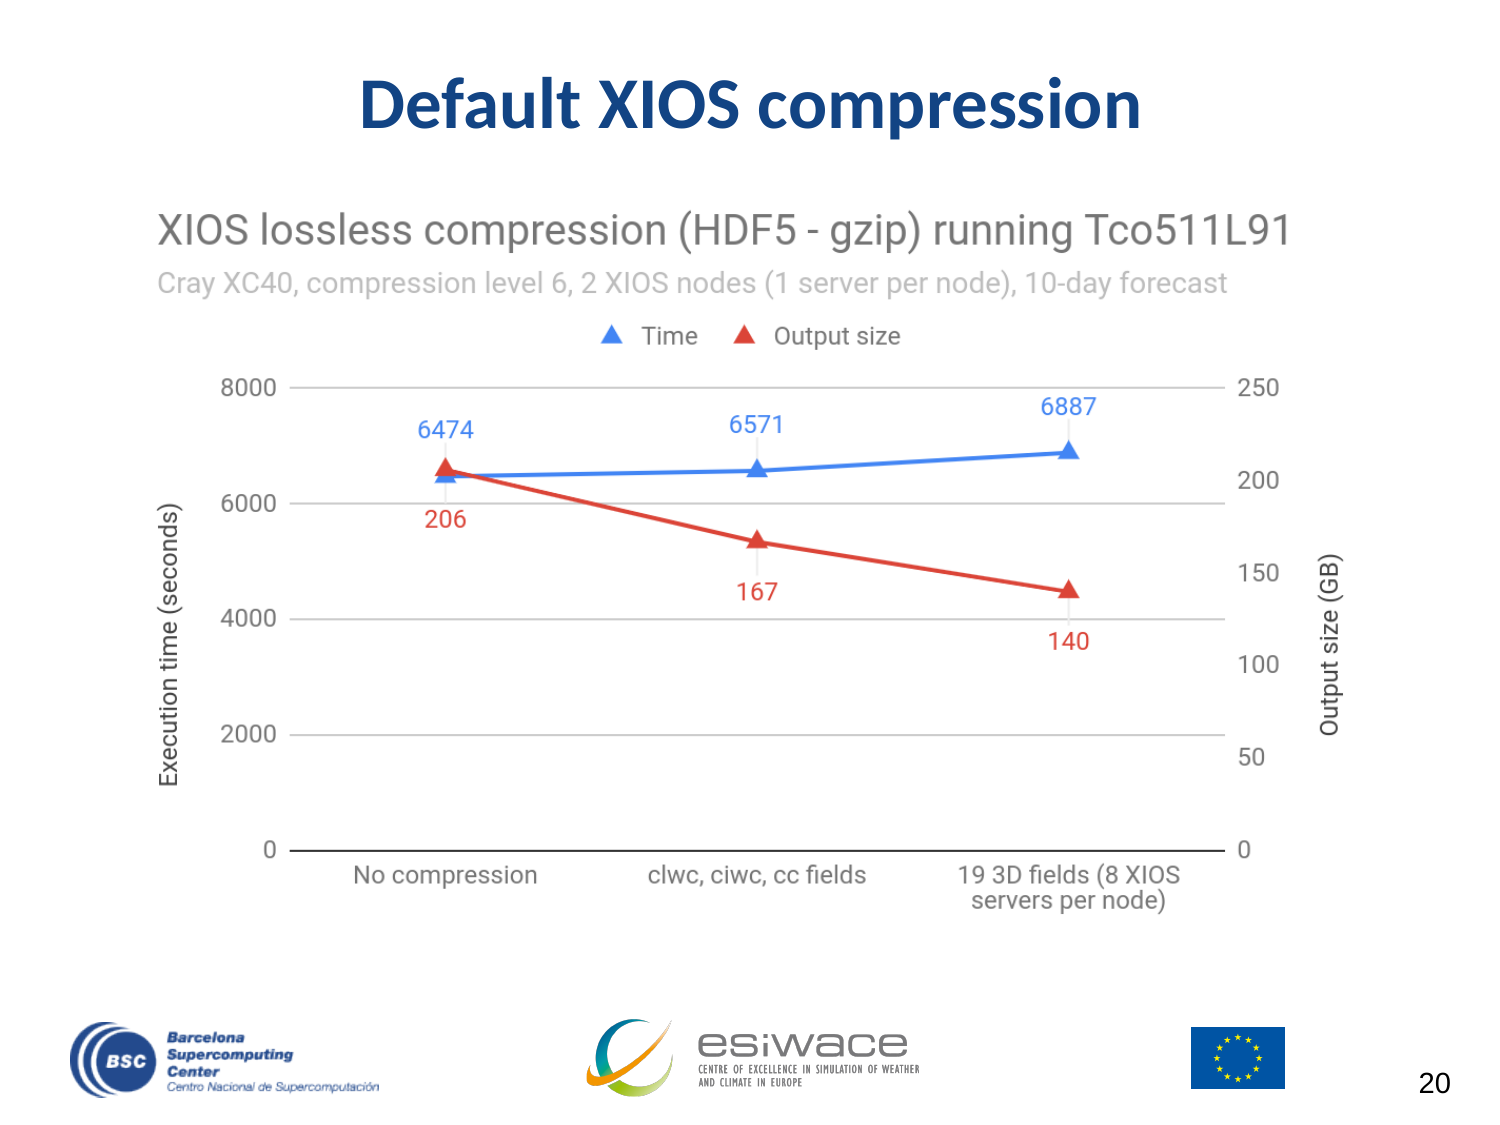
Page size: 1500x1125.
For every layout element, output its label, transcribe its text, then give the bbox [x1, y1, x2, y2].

picture [70, 1022, 379, 1098]
picture [1190, 1027, 1285, 1090]
picture [580, 1017, 920, 1099]
picture [118, 172, 1382, 953]
slide_number ‹#› [1403, 1038, 1494, 1125]
title Default XIOS compression [76, 35, 1427, 174]
